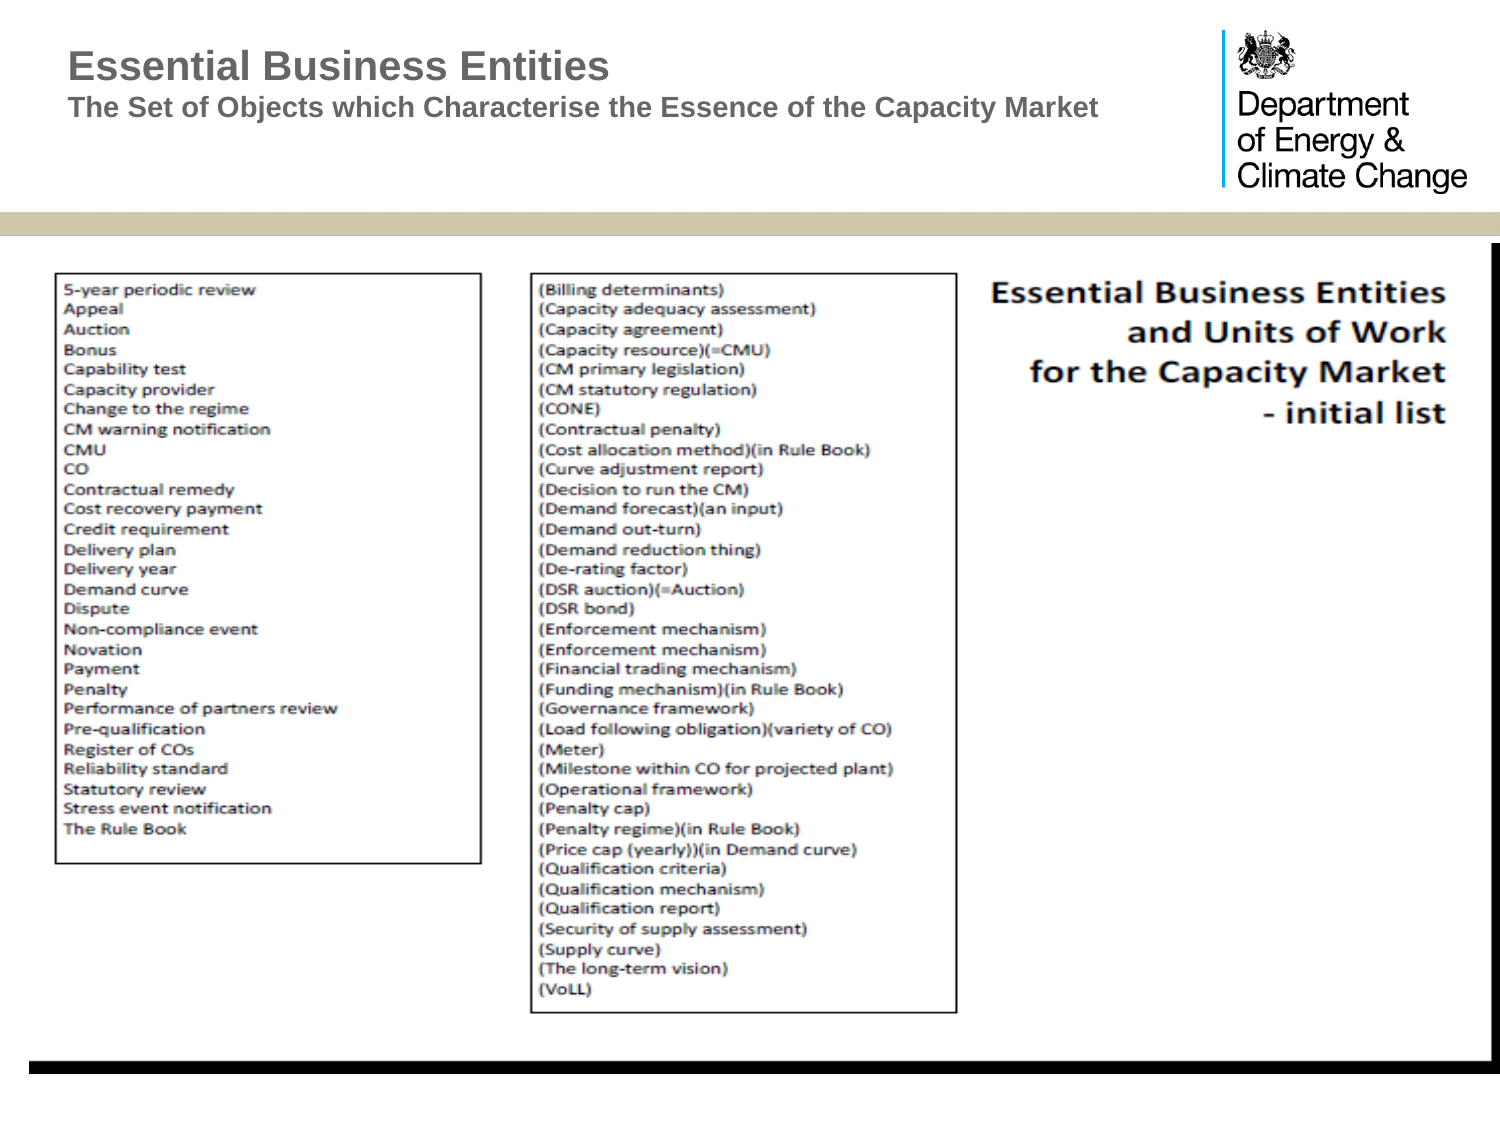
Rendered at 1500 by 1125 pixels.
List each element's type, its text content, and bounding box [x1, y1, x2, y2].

picture [29, 243, 1500, 1075]
picture [0, 208, 1500, 236]
text_box Essential Business Entities The Set of Objects which Characterise the Essence of the Capacity Market [53, 30, 1294, 131]
picture [1222, 30, 1467, 194]
